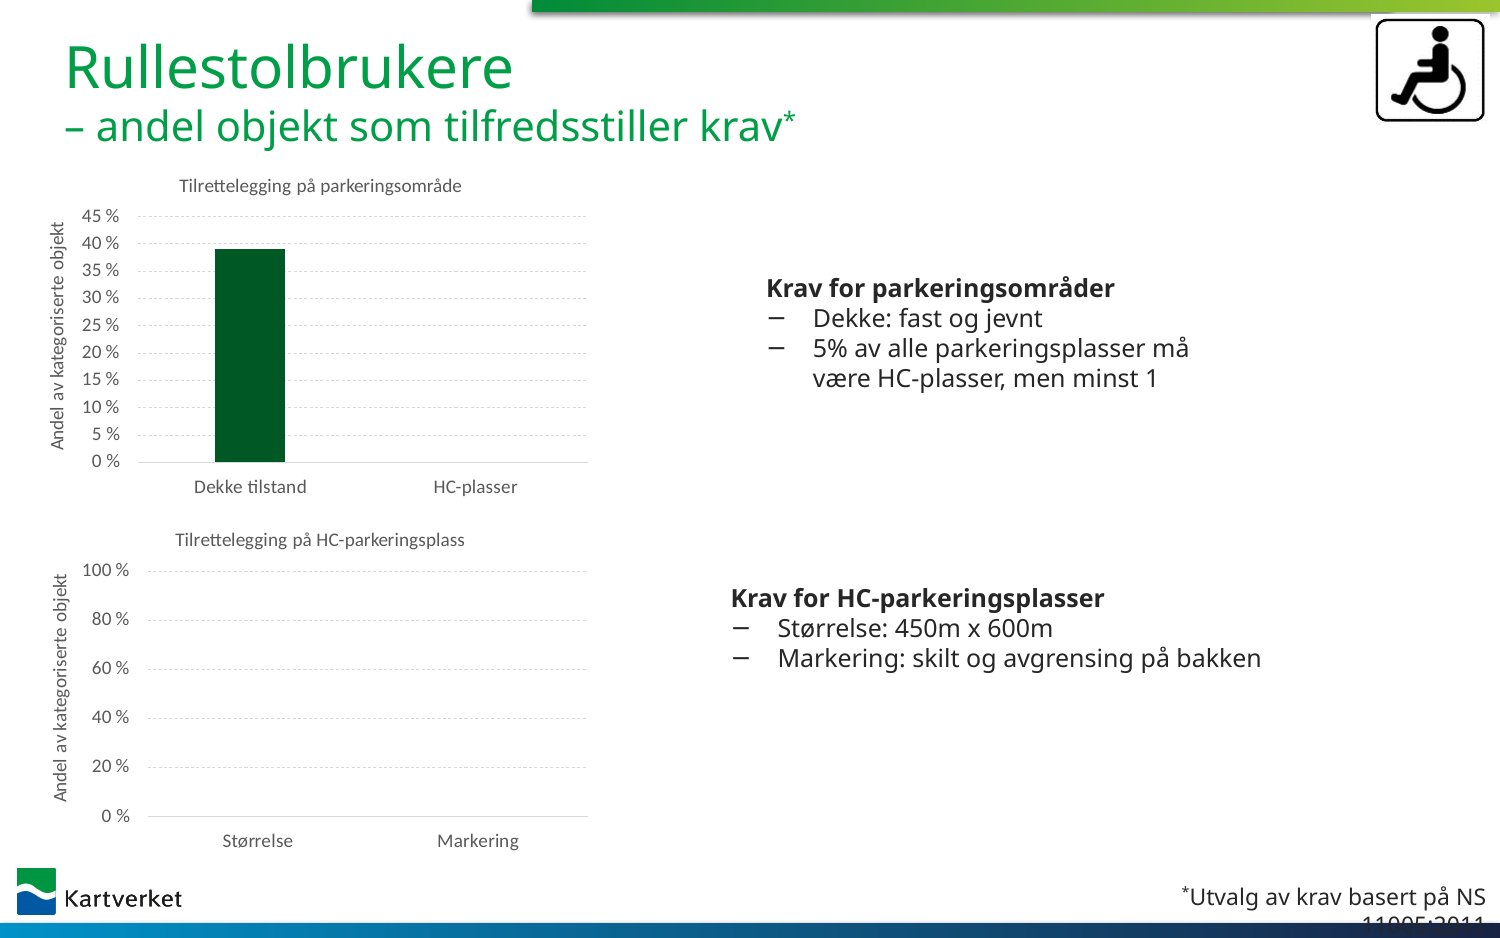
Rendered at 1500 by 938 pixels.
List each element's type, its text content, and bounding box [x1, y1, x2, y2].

text_box Rullestolbrukere – andel objekt som tilfredsstiller krav* [49, 23, 1431, 158]
text_box Krav for parkeringsområder Dekke: fast og jevnt 5% av alle parkeringsplasser må være HC-plasser, men minst 1 [751, 264, 1232, 400]
picture [41, 520, 599, 859]
picture [41, 166, 599, 505]
text_box *Utvalg av krav basert på NS 11005:2011 [1068, 873, 1500, 938]
text_box Krav for HC-parkeringsplasser Størrelse: 450m x 600m Markering: skilt og avgrensing på bakken [715, 574, 1278, 680]
picture [1371, 13, 1491, 127]
